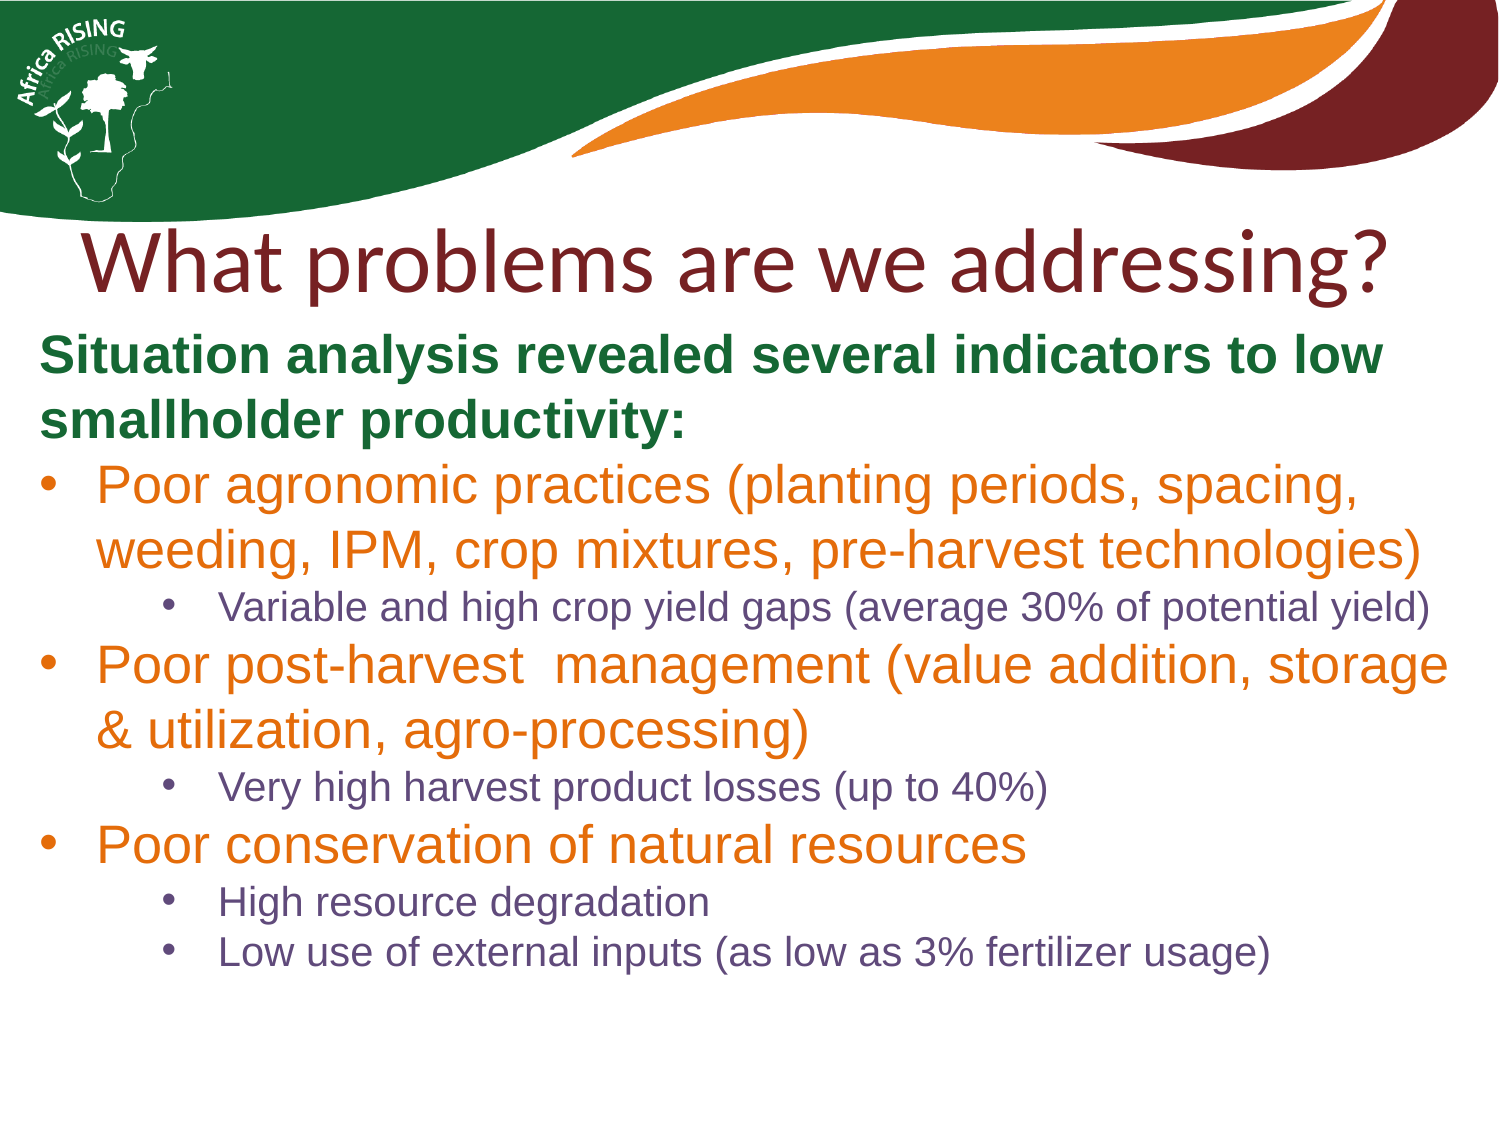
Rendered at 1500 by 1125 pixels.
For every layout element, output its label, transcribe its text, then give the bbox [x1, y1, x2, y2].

picture [0, 0, 1499, 222]
text_box Situation analysis revealed several indicators to low smallholder productivity: Poor agronomic practices (planting periods, spacing, weeding, IPM, crop mixtures, pre-harvest technologies) Variable and high crop yield gaps (average 30% of potential yield) Poor post-harvest management (value addition, storage & utilization, agro-processing) Very high harvest product losses (up to 40%) Poor conservation of natural resources High resource degradation Low use of external inputs (as low as 3% fertilizer usage) [24, 312, 1475, 982]
title What problems are we addressing? [62, 162, 1413, 312]
